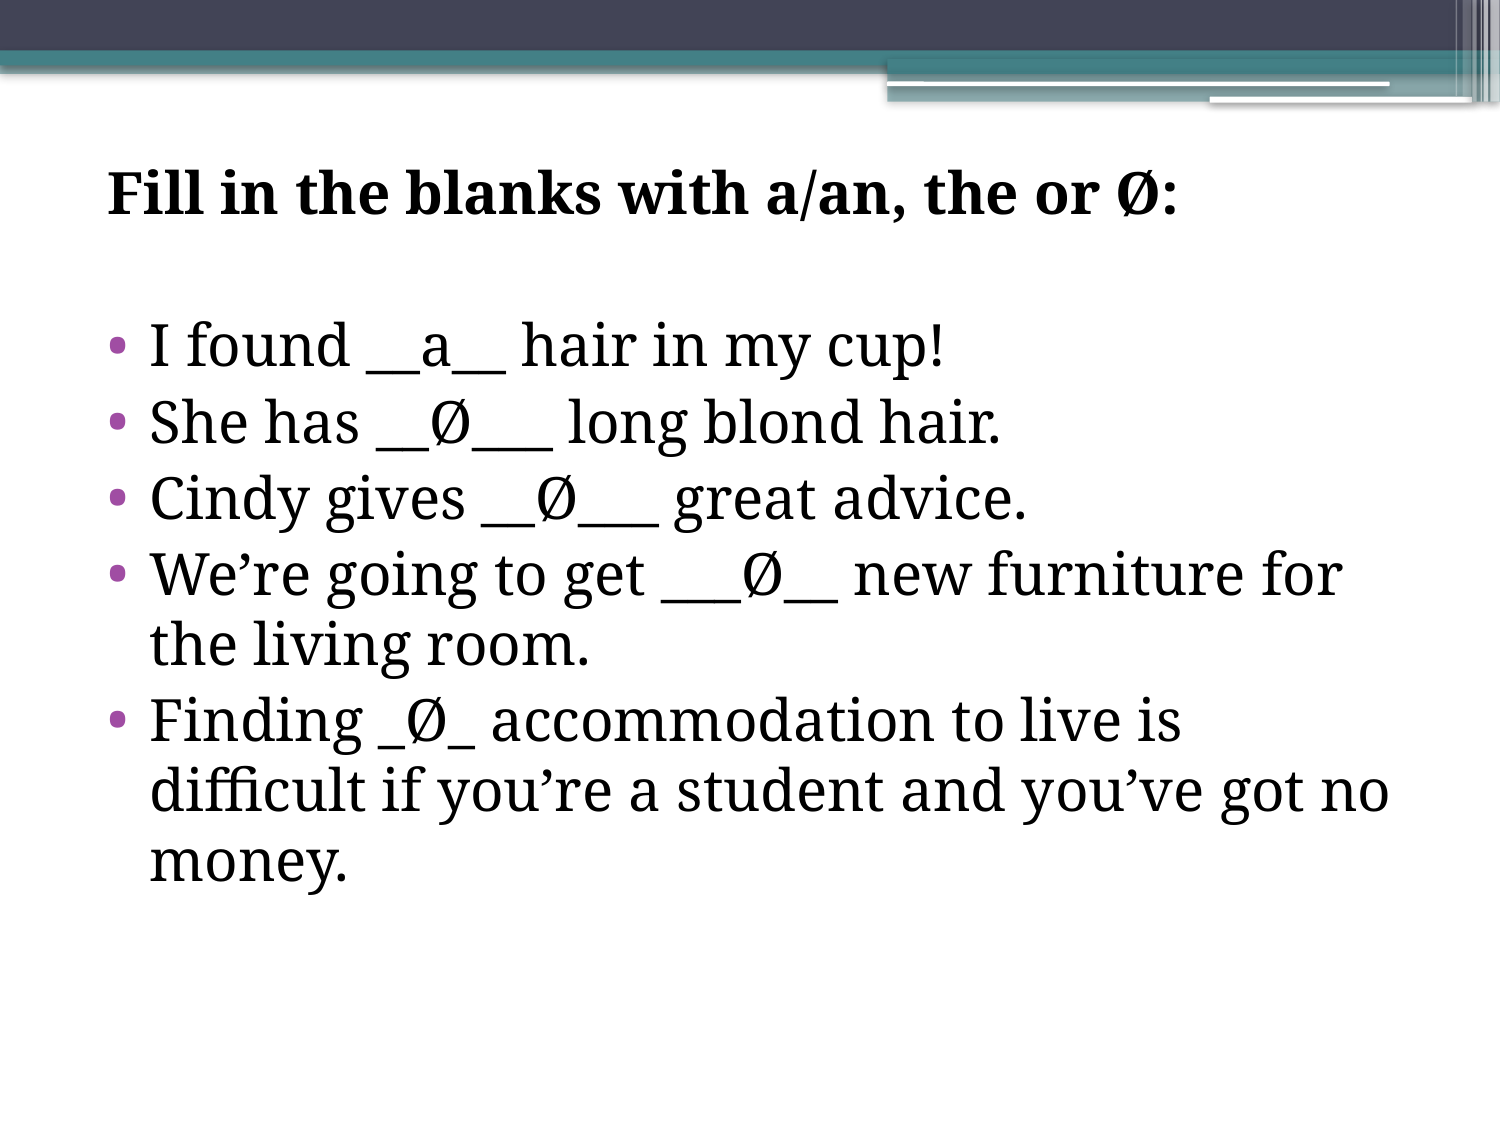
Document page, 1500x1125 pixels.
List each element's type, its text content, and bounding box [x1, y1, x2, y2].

list Fill in the blanks with a/an, the or Ø: I found __a__ hair in my cup! She has __Ø___ long blond hair. Cindy gives __Ø___ great advice. We’re going to get ___Ø__ new furniture for the living room. Finding _Ø_ accommodation to live is difficult if you’re a student and you’ve got no money. [75, 149, 1425, 1079]
